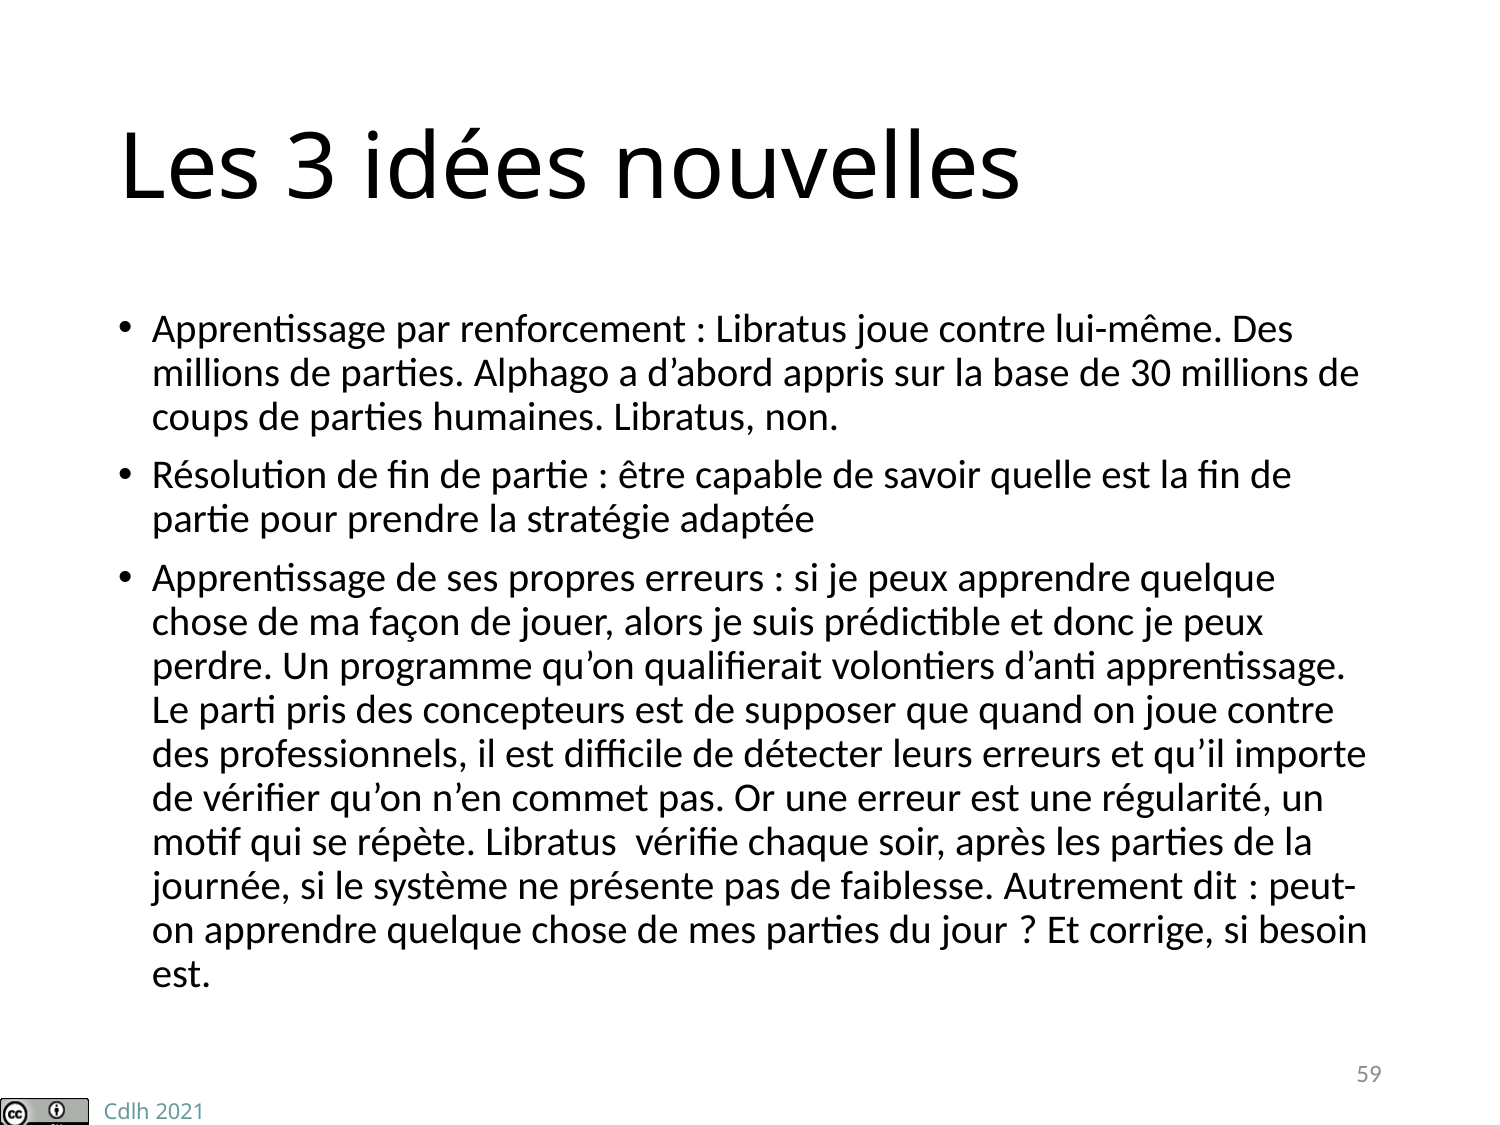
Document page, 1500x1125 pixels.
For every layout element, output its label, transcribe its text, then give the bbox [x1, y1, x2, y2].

slide_number 59 [1059, 1042, 1397, 1103]
picture [0, 1098, 89, 1125]
list Apprentissage par renforcement : Libratus joue contre lui-même. Des millions de parties. Alphago a d’abord appris sur la base de 30 millions de coups de parties humaines. Libratus, non. Résolution de fin de partie : être capable de savoir quelle est la fin de partie pour prendre la stratégie adaptée Apprentissage de ses propres erreurs : si je peux apprendre quelque chose de ma façon de jouer, alors je suis prédictible et donc je peux perdre. Un programme qu’on qualifierait volontiers d’anti apprentissage. Le parti pris des concepteurs est de supposer que quand on joue contre des professionnels, il est difficile de détecter leurs erreurs et qu’il importe de vérifier qu’on n’en commet pas. Or une erreur est une régularité, un motif qui se répète. Libratus vérifie chaque soir, après les parties de la journée, si le système ne présente pas de faiblesse. Autrement dit : peut-on apprendre quelque chose de mes parties du jour ? Et corrige, si besoin est. [103, 299, 1397, 1014]
title Les 3 idées nouvelles [103, 59, 1397, 278]
